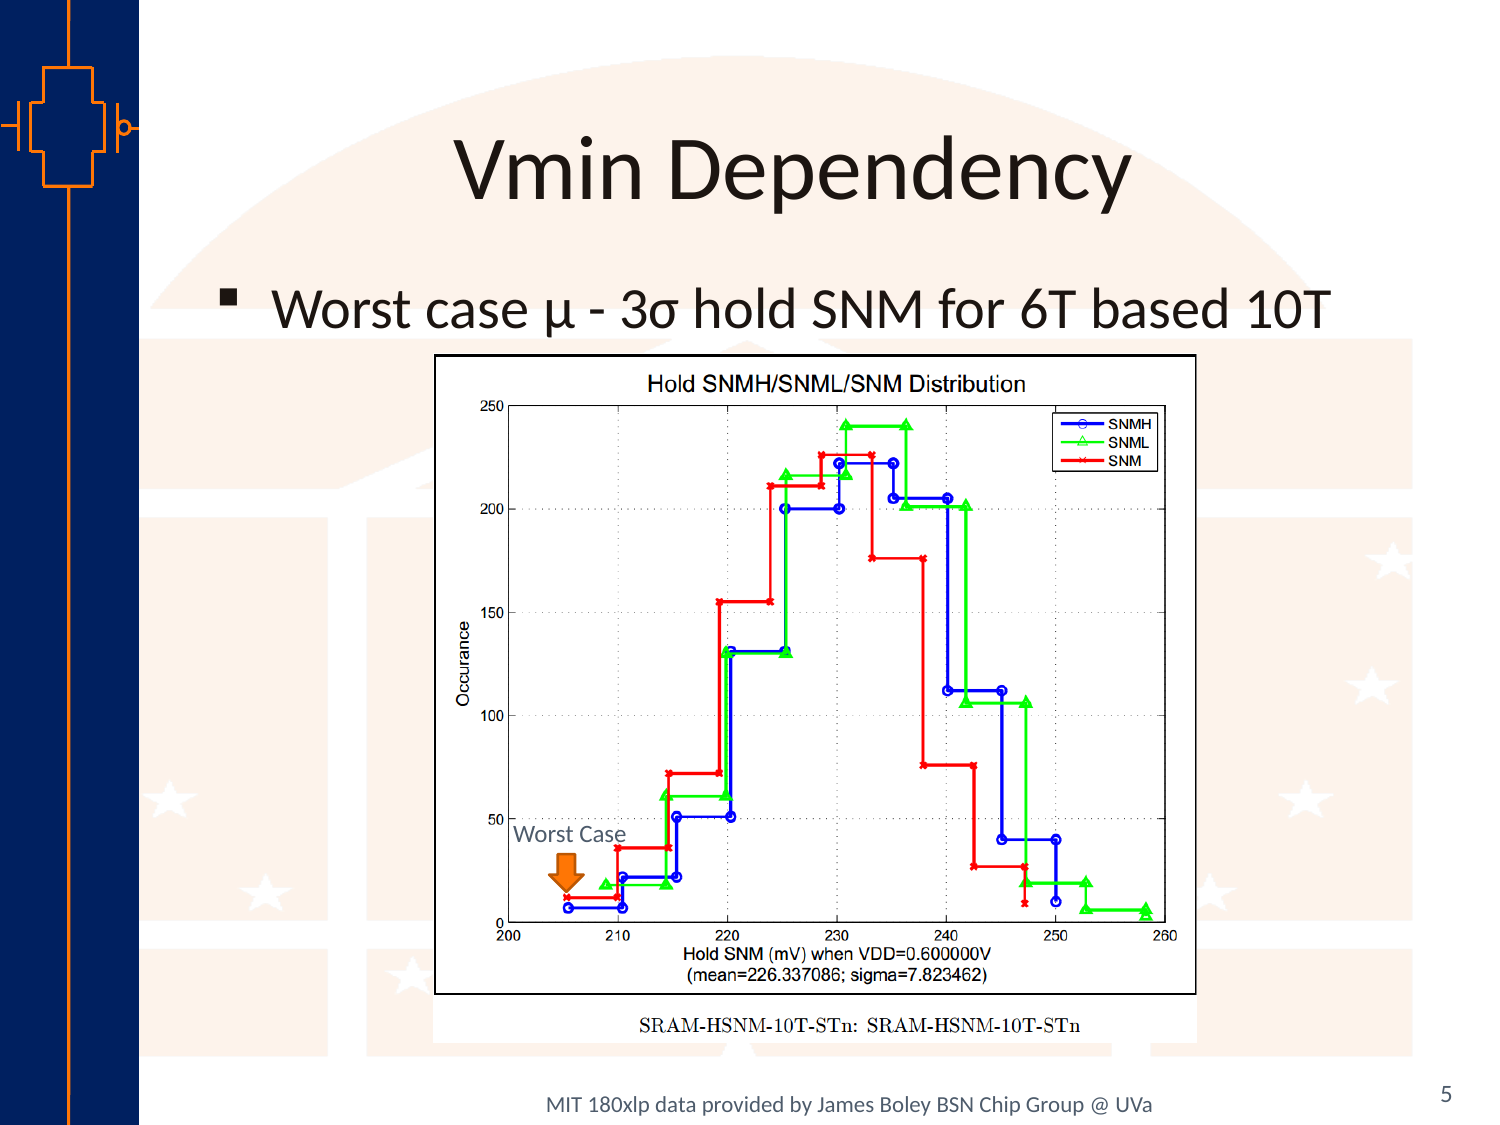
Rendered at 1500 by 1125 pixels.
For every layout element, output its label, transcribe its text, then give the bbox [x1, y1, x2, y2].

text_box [433, 353, 1197, 1125]
slide_number 5 [1425, 1062, 1488, 1123]
title Vmin Dependency [200, 37, 1388, 225]
list Worst case μ - 3σ hold SNM for 6T based 10T [200, 262, 1425, 988]
